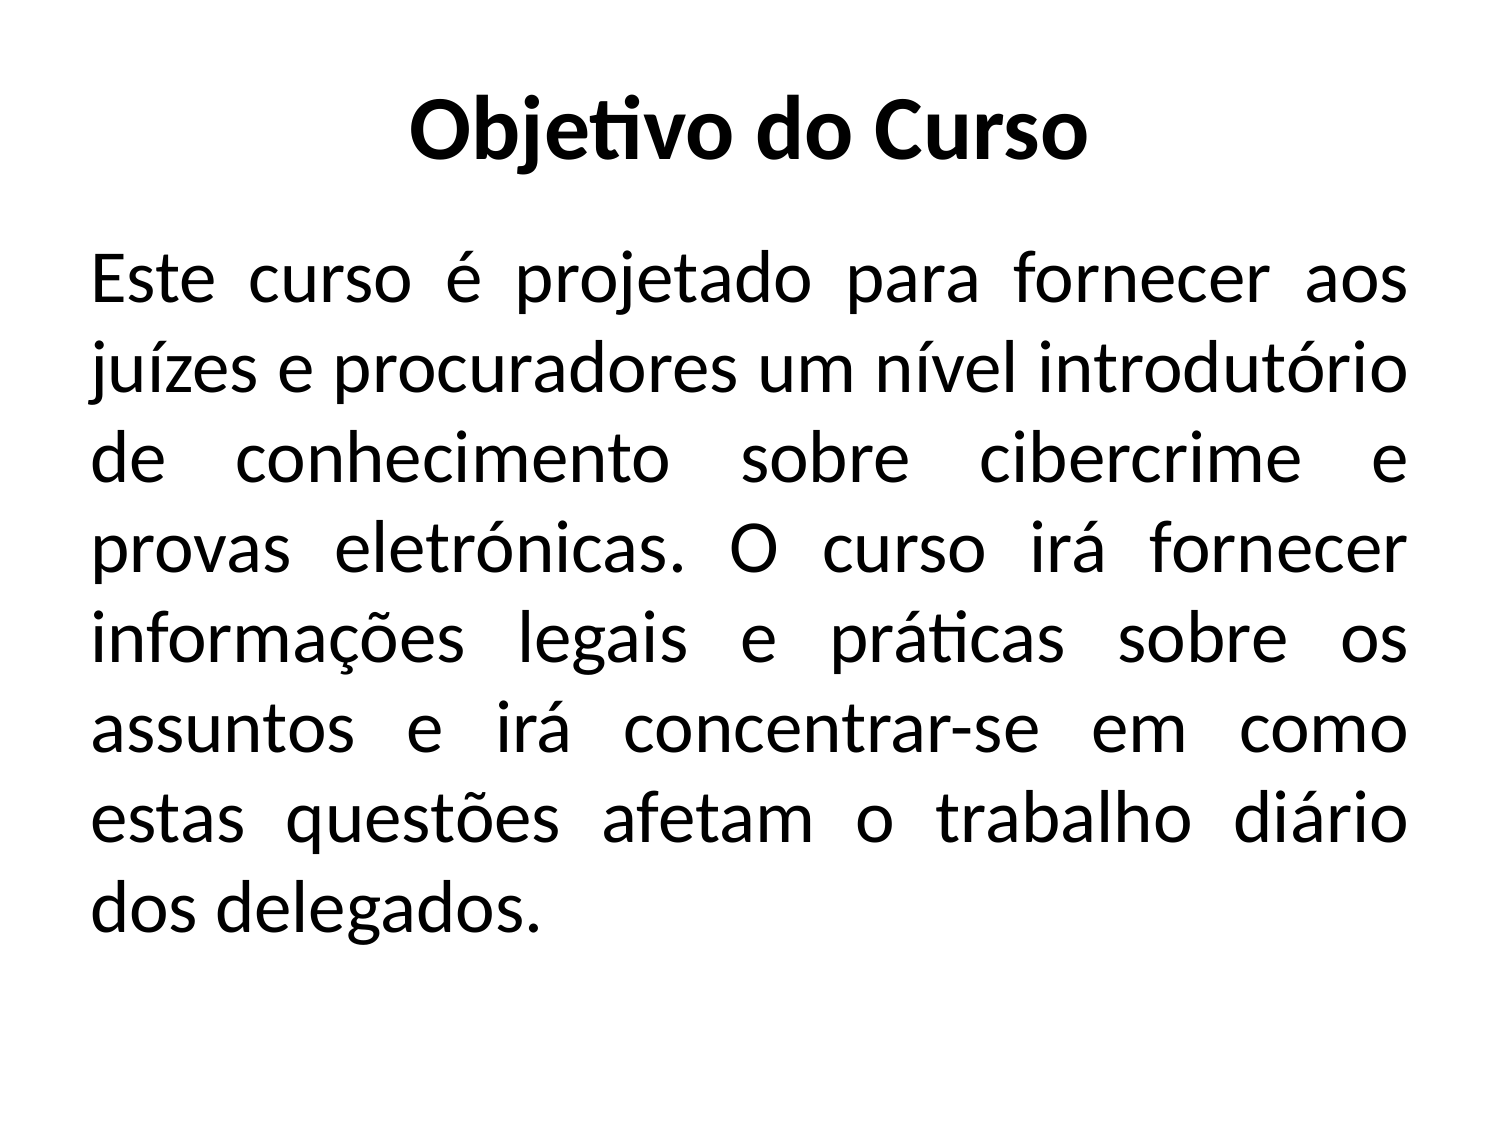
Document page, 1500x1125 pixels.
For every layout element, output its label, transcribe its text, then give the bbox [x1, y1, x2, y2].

title Objetivo do Curso [75, 45, 1425, 201]
list Este curso é projetado para fornecer aos juízes e procuradores um nível introdutório de conhecimento sobre cibercrime e provas eletrónicas. O curso irá fornecer informações legais e práticas sobre os assuntos e irá concentrar-se em como estas questões afetam o trabalho diário dos delegados. [75, 219, 1425, 1100]
